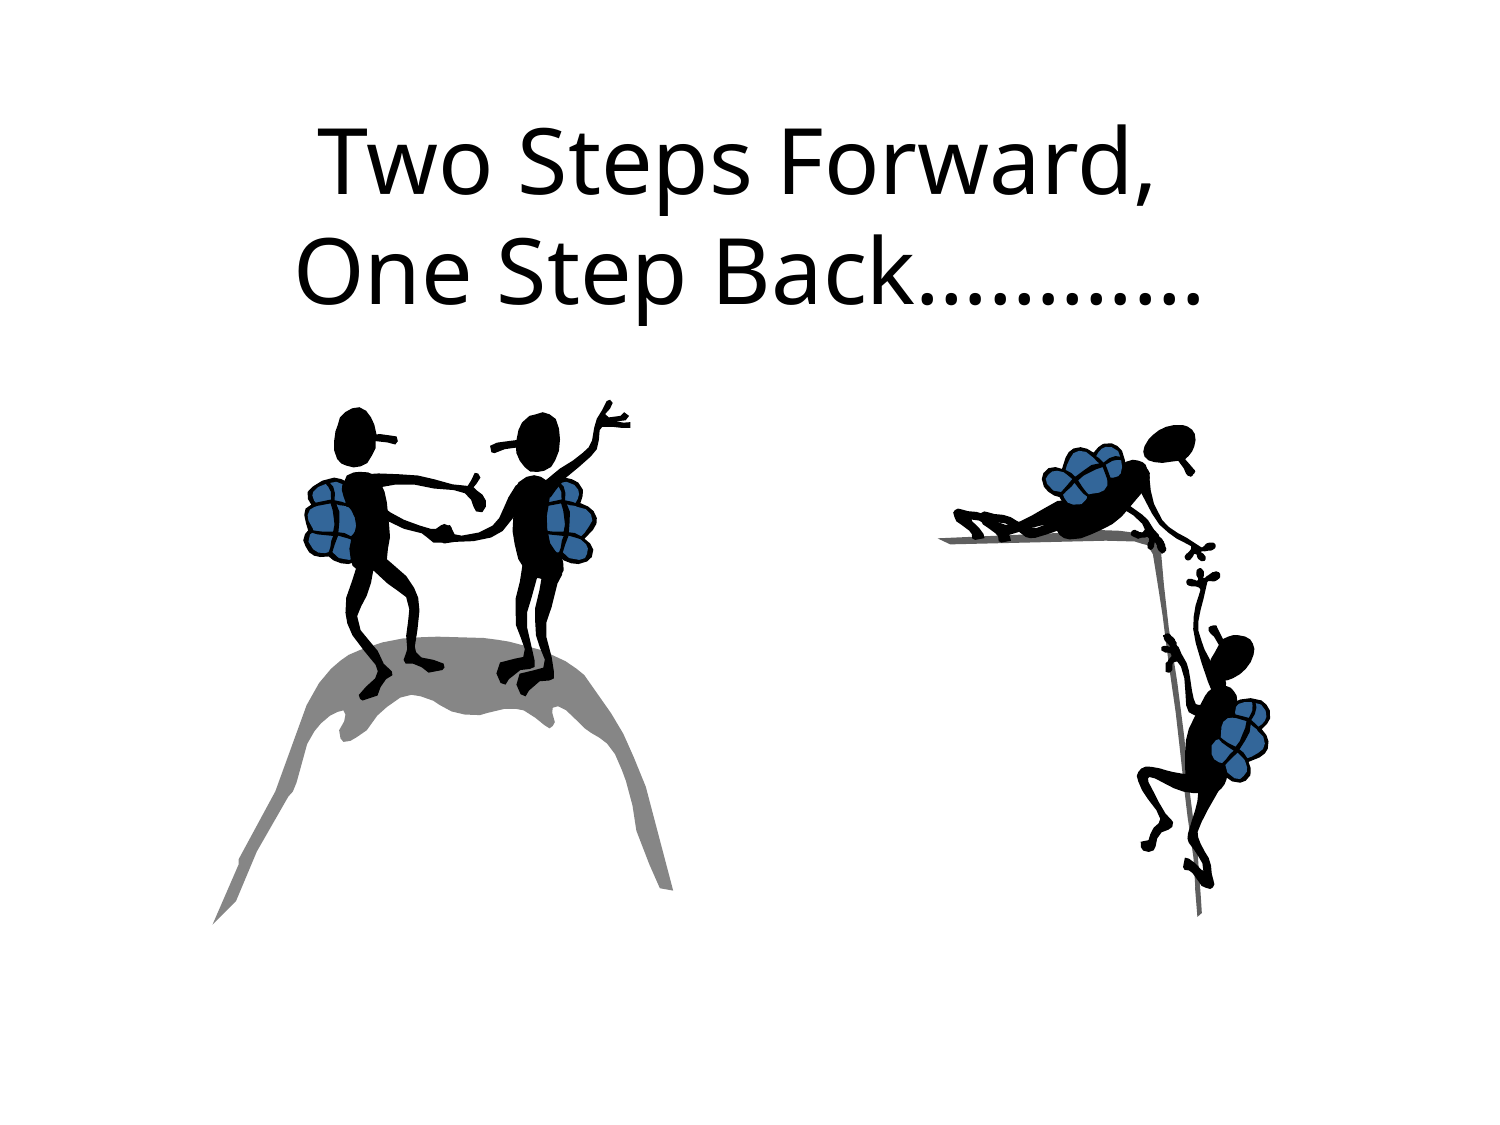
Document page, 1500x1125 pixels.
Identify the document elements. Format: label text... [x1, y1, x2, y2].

picture [212, 399, 674, 926]
picture [937, 424, 1271, 918]
title Two Steps Forward, One Step Back………… [112, 99, 1388, 326]
